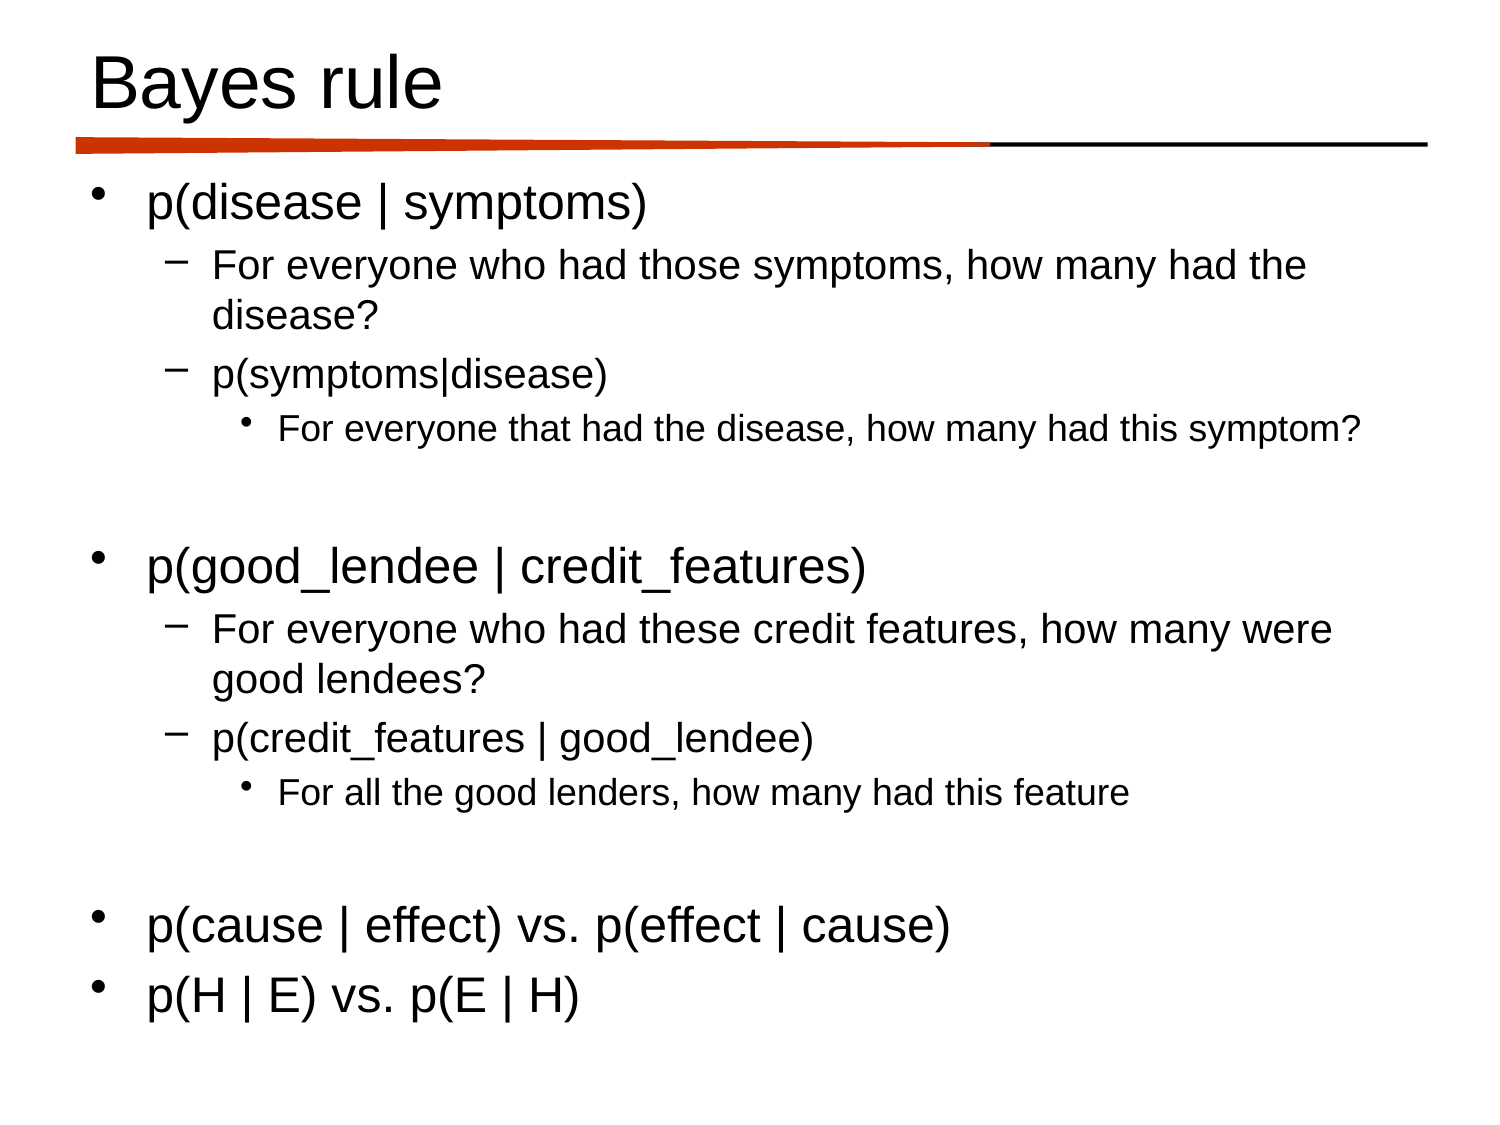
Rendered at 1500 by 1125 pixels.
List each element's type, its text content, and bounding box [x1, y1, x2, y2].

list p(disease | symptoms) For everyone who had those symptoms, how many had the disease? p(symptoms|disease) For everyone that had the disease, how many had this symptom? p(good_lendee | credit_features) For everyone who had these credit features, how many were good lendees? p(credit_features | good_lendee) For all the good lenders, how many had this feature p(cause | effect) vs. p(effect | cause) p(H | E) vs. p(E | H) [74, 162, 1426, 1006]
title Bayes rule [74, 24, 1426, 133]
